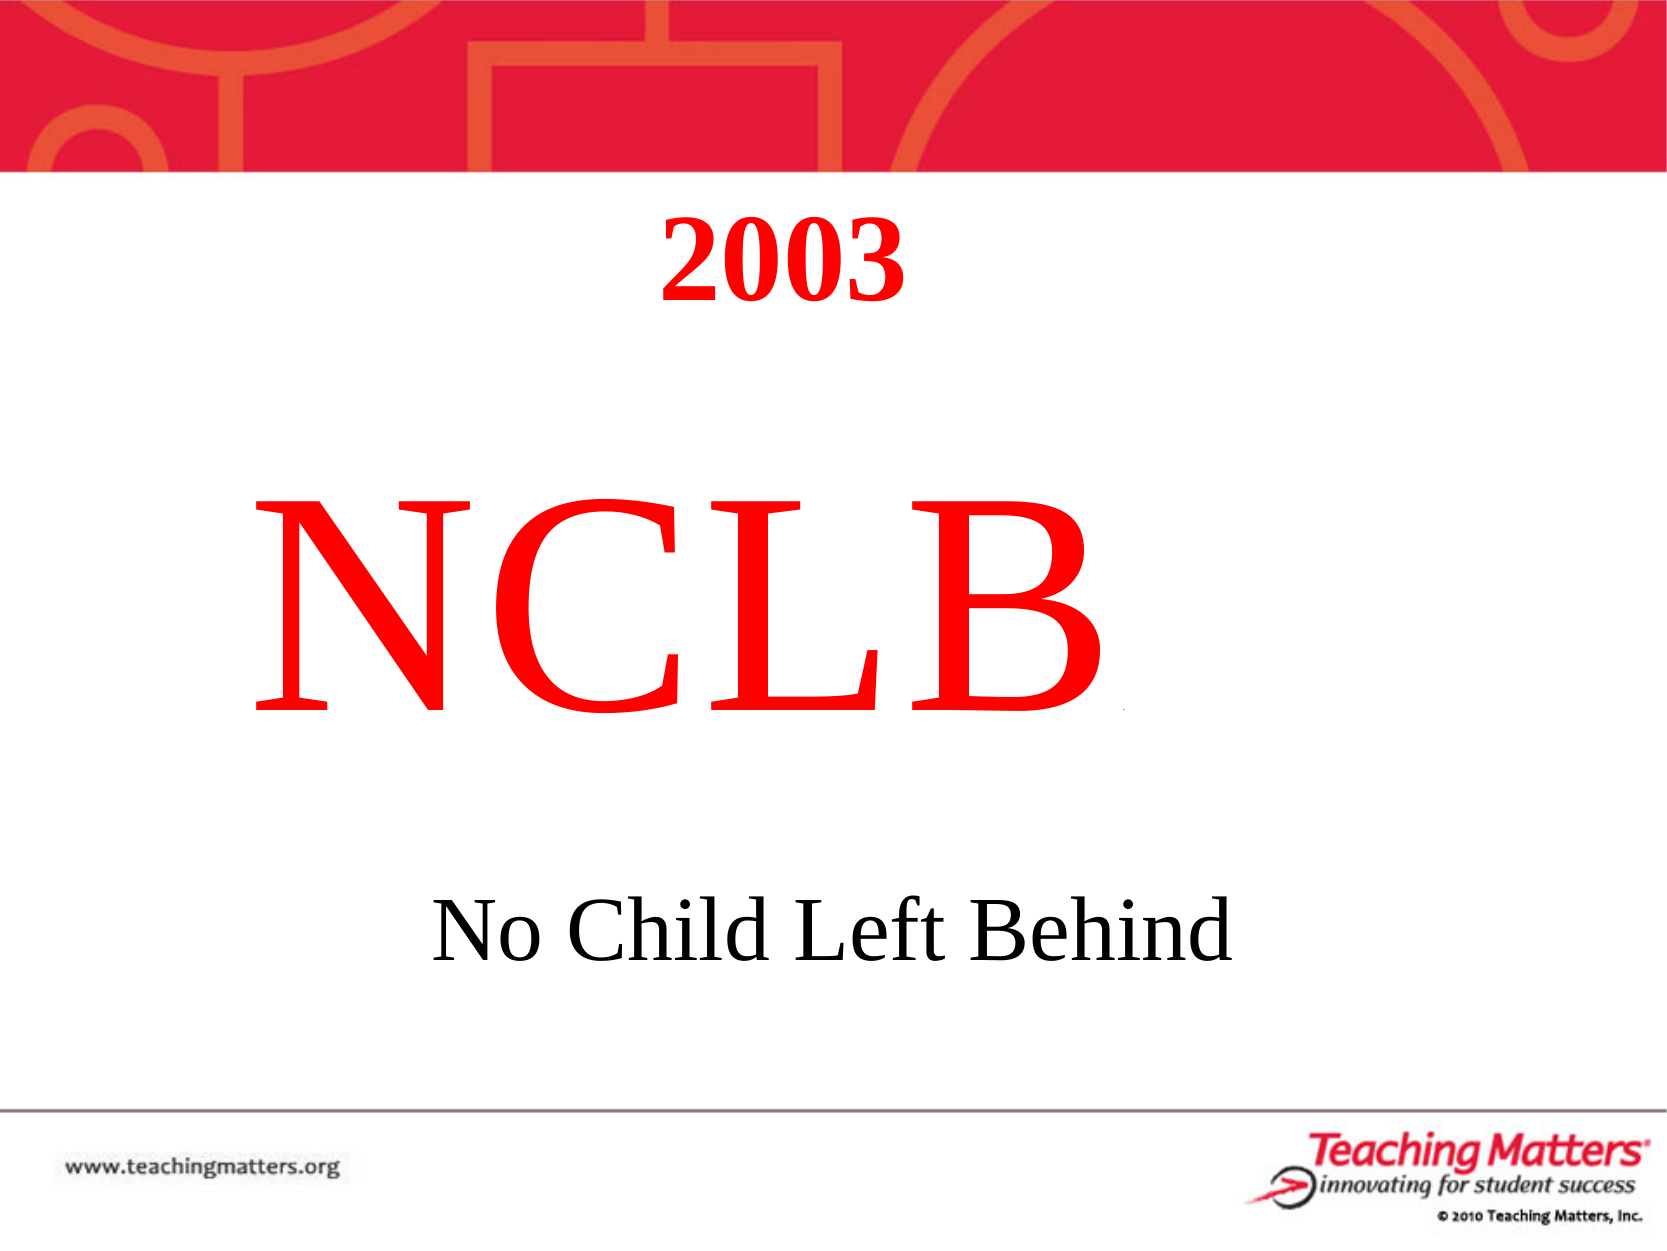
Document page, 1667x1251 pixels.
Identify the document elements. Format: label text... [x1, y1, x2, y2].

picture [0, 0, 1667, 1250]
text_box 2003 [633, 174, 934, 325]
title NCLB. [95, 416, 1597, 751]
subtitle No Child Left Behind [249, 860, 1417, 1181]
